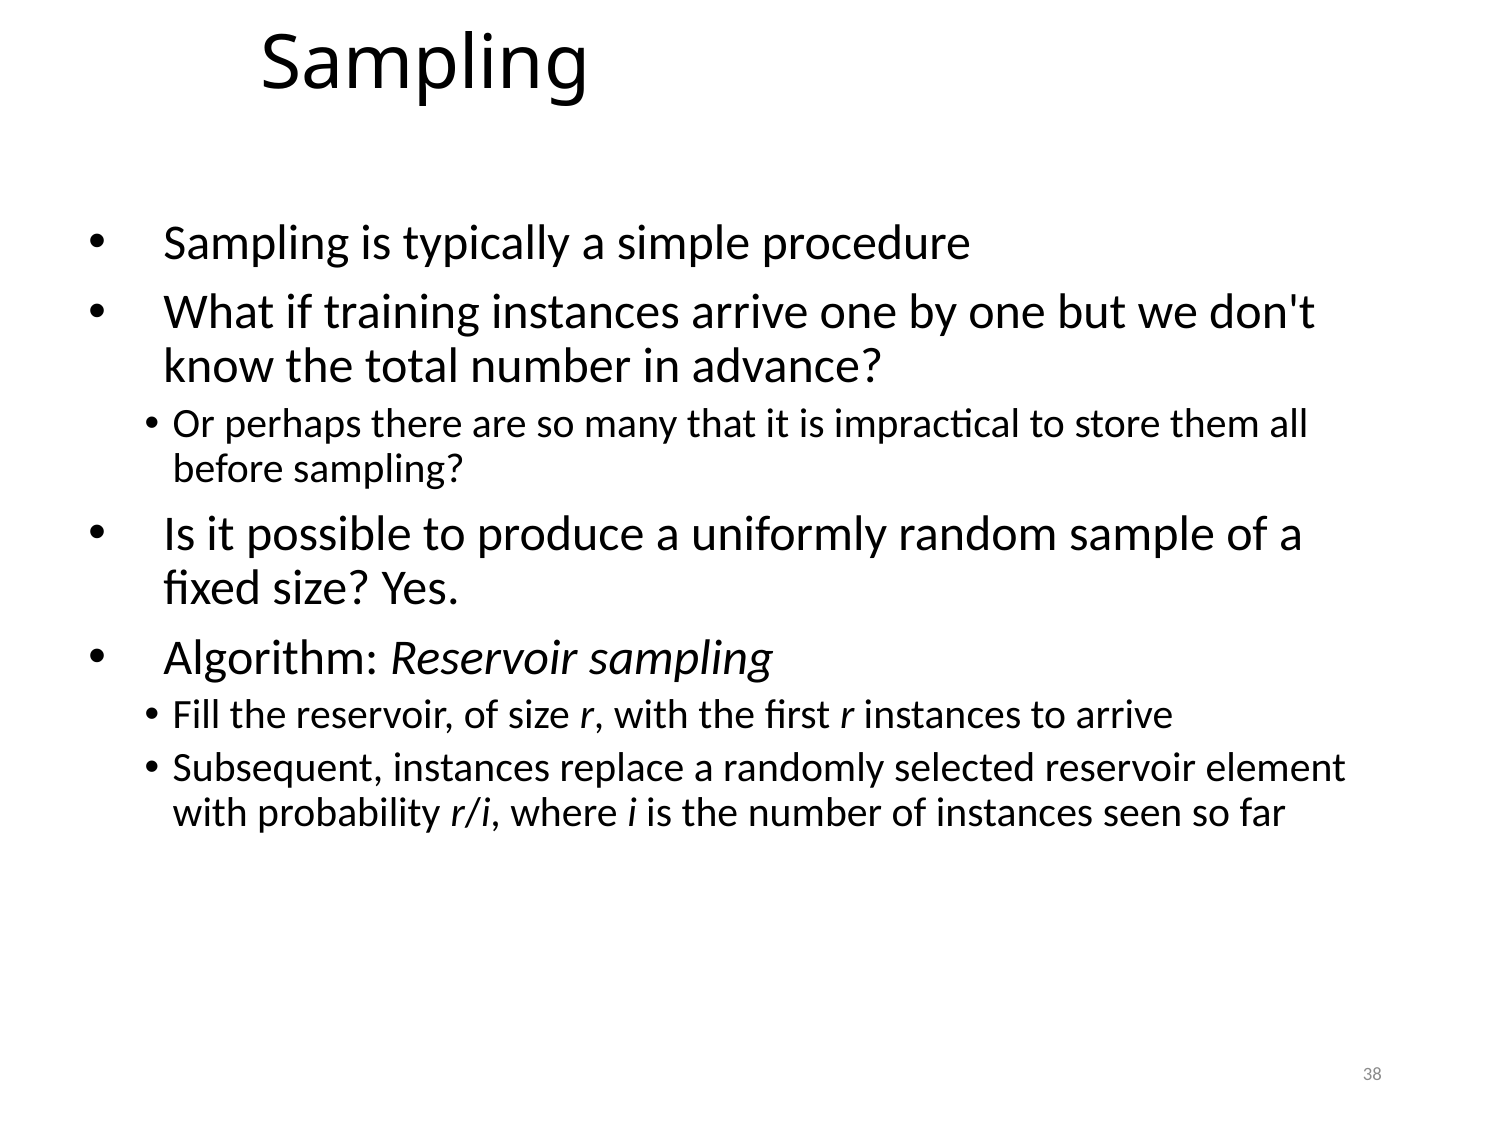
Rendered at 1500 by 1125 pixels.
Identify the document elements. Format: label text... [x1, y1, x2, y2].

list Sampling is typically a simple procedure What if training instances arrive one by one but we don't know the total number in advance? Or perhaps there are so many that it is impractical to store them all before sampling? Is it possible to produce a uniformly random sample of a fixed size? Yes. Algorithm: Reservoir sampling Fill the reservoir, of size r, with the first r instances to arrive Subsequent, instances replace a randomly selected reservoir element with probability r/i, where i is the number of instances seen so far [73, 208, 1376, 920]
title Sampling [245, 0, 1500, 159]
slide_number 38 [1059, 1042, 1397, 1103]
